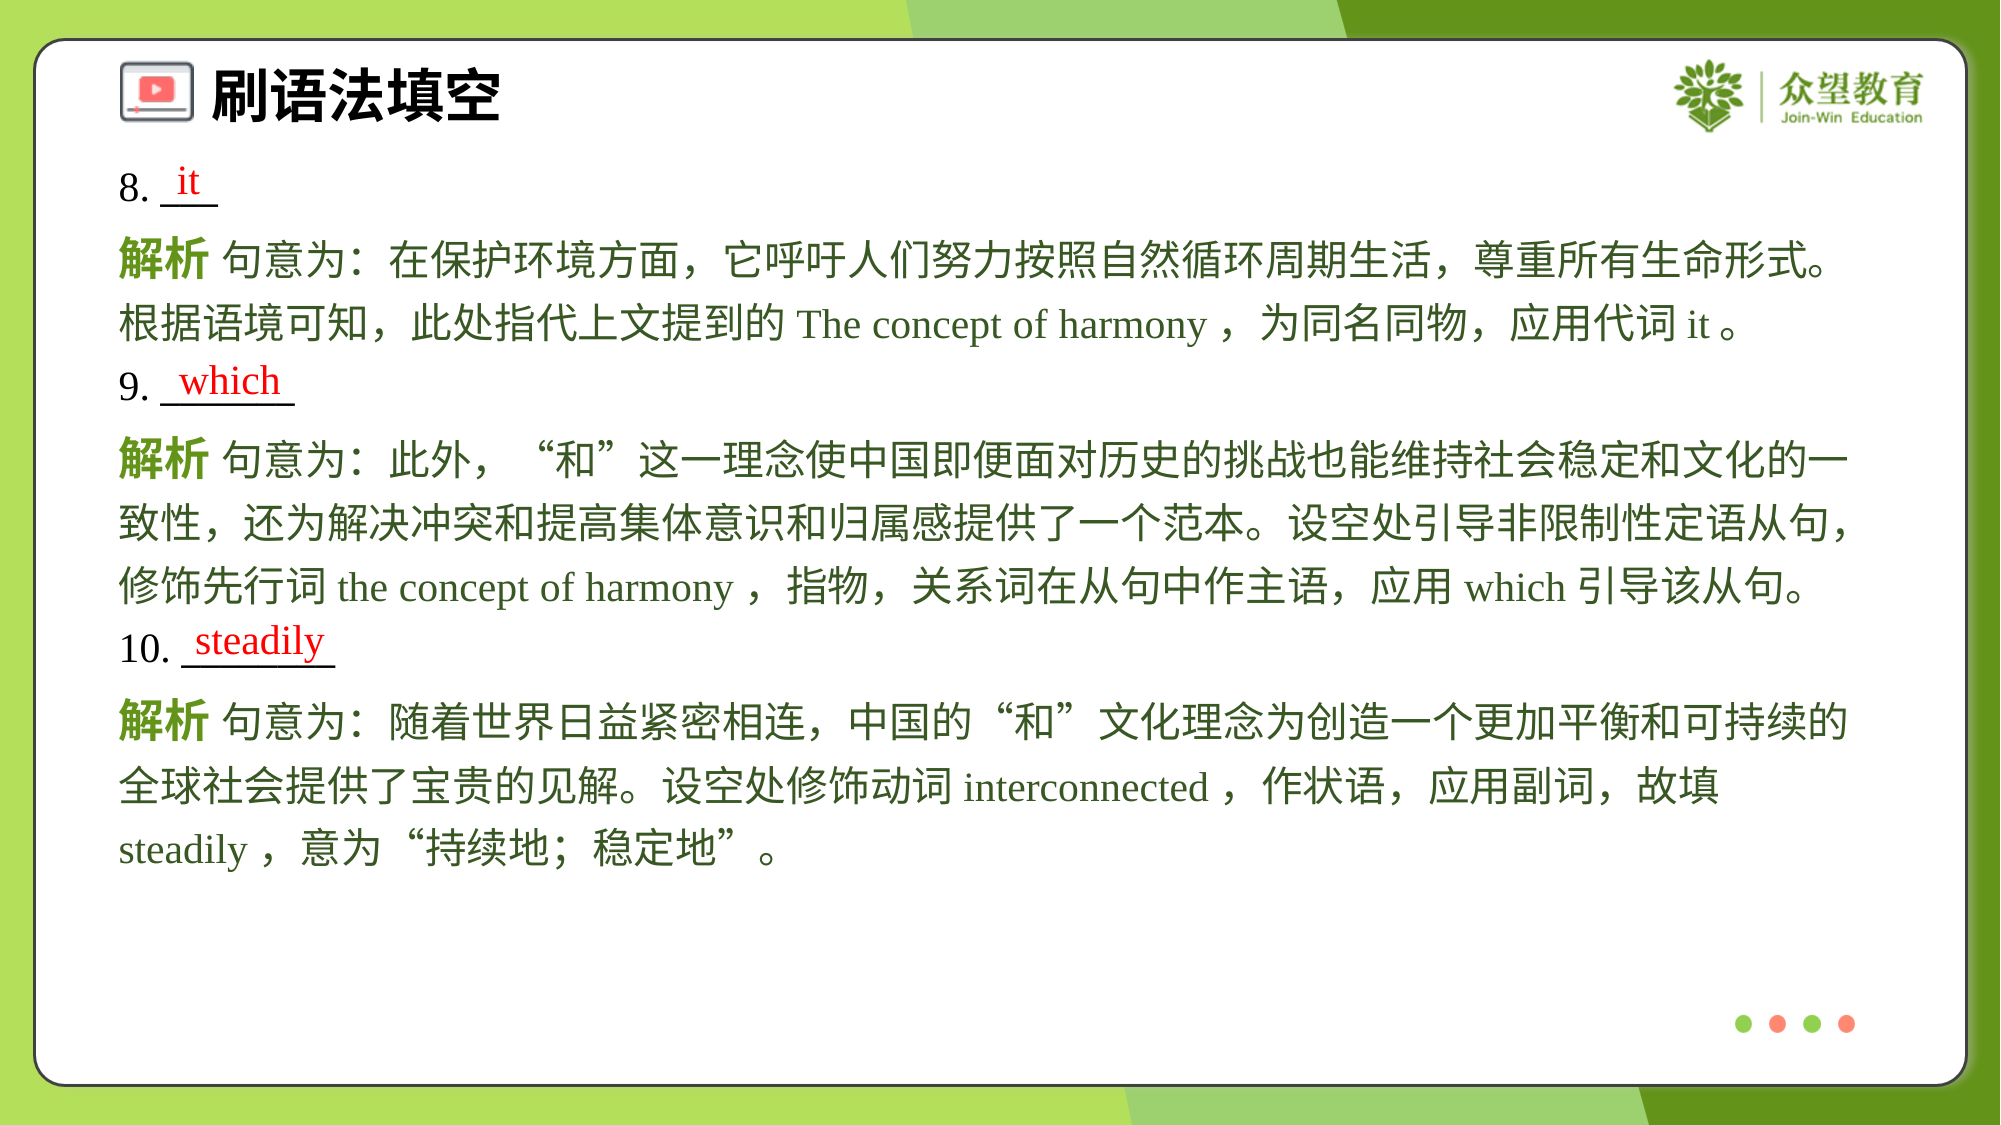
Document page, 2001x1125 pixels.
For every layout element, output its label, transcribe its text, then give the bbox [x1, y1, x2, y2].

text_box 9. _______ [118, 346, 1883, 404]
text_box 解析 句意为：随着世界日益紧密相连，中国的“和”文化理念为创造一个更加平衡和可持续的全球社会提供了宝贵的见解。设空处修饰动词interconnected，作状语，应用副词，故填steadily，意为“持续地；稳定地”。 [118, 678, 1883, 868]
text_box which [174, 339, 286, 398]
text_box 解析 句意为：在保护环境方面，它呼吁人们努力按照自然循环周期生活，尊重所有生命形式。根据语境可知，此处指代上文提到的The concept of harmony，为同名同物，应用代词it。 [118, 215, 1883, 342]
picture [0, 0, 2000, 1125]
text_box steadily [190, 600, 330, 658]
text_box 8. ___ [118, 146, 1883, 204]
text_box 解析 句意为：此外，“和”这一理念使中国即便面对历史的挑战也能维持社会稳定和文化的一致性，还为解决冲突和提高集体意识和归属感提供了一个范本。设空处引导非限制性定语从句，修饰先行词the concept of harmony，指物，关系词在从句中作主语，应用which引导该从句。 [118, 415, 1883, 605]
text_box 10. ________ [118, 608, 1883, 666]
text_box it [172, 140, 205, 199]
